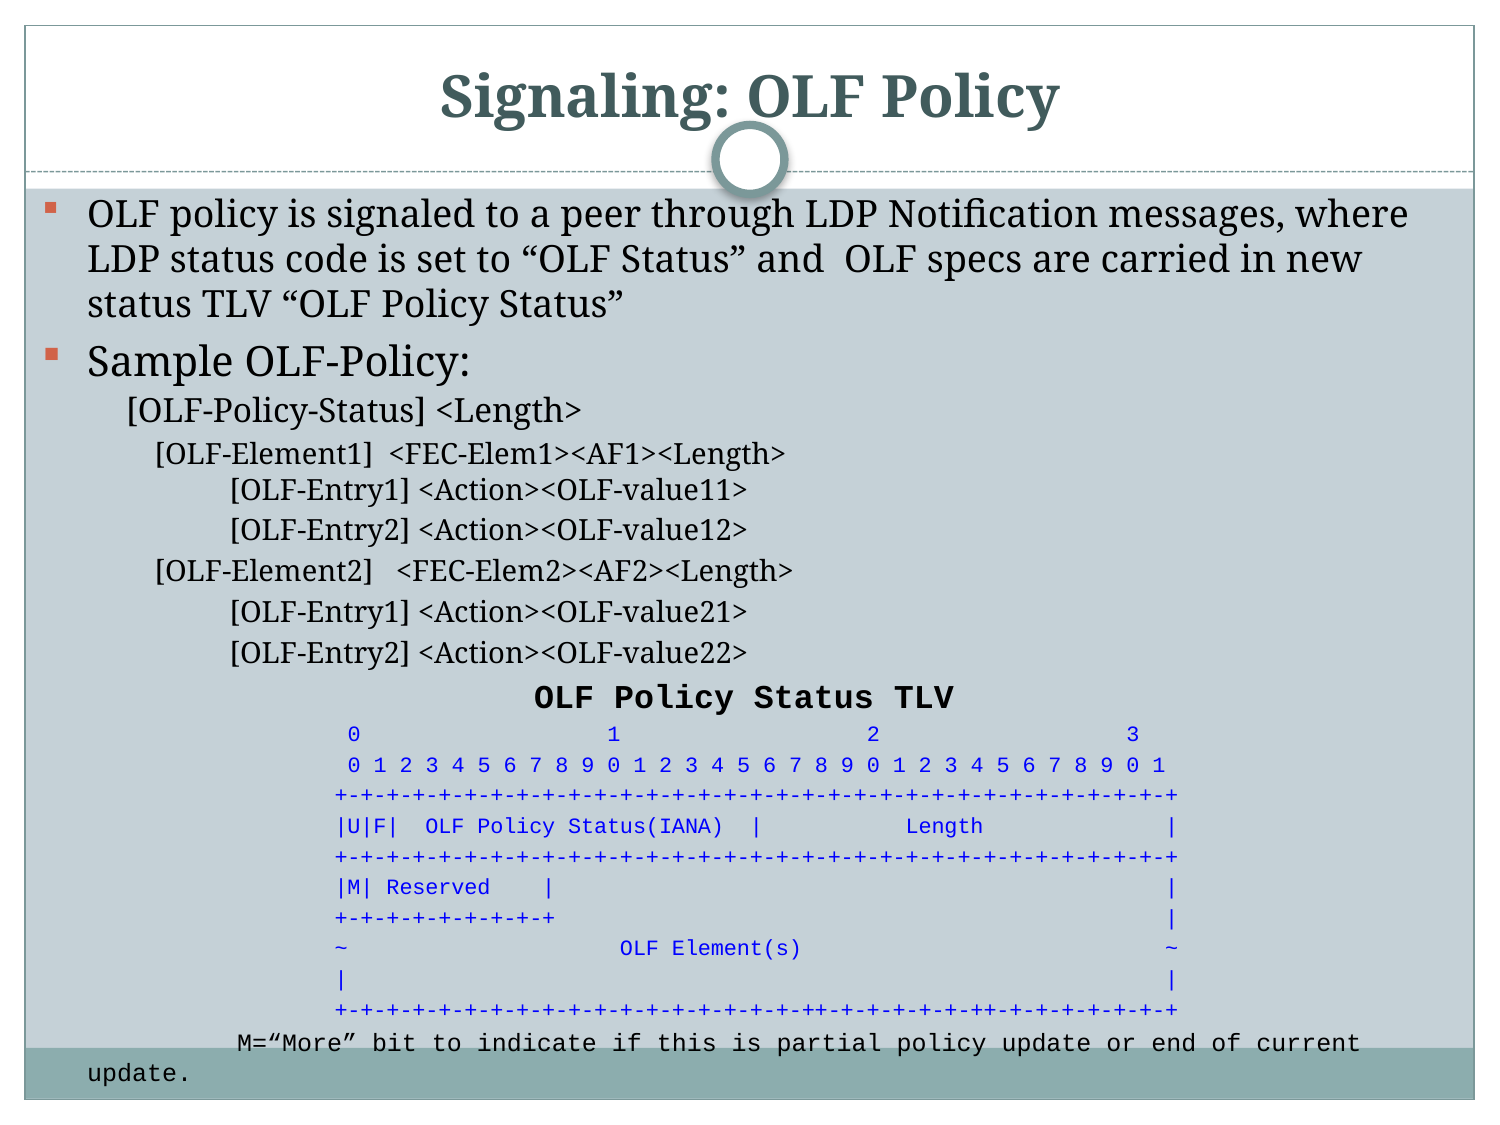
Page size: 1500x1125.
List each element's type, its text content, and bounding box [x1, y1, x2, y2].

title Signaling: OLF Policy [0, 12, 1500, 137]
list OLF policy is signaled to a peer through LDP Notification messages, where LDP status code is set to “OLF Status” and OLF specs are carried in new status TLV “OLF Policy Status” Sample OLF-Policy: [OLF-Policy-Status] <Length> [OLF-Element1] <FEC-Elem1><AF1><Length> [OLF-Entry1] <Action><OLF-value11> [OLF-Entry2] <Action><OLF-value12> [OLF-Element2] <FEC-Elem2><AF2><Length> [OLF-Entry1] <Action><OLF-value21> [OLF-Entry2] <Action><OLF-value22> OLF Policy Status TLV 0 1 2 3 0 1 2 3 4 5 6 7 8 9 0 1 2 3 4 5 6 7 8 9 0 1 2 3 4 5 6 7 8 9 0 1 +-+-+-+-+-+-+-+-+-+-+-+-+-+-+-+-+-+-+-+-+-+-+-+-+-+-+-+-+-+-+-+-+ |U|F| OLF Policy Status(IANA) | Length | +-+-+-+-+-+-+-+-+-+-+-+-+-+-+-+-+-+-+-+-+-+-+-+-+-+-+-+-+-+-+-+-+ |M| Reserved | | +-+-+-+-+-+-+-+-+ | ~ OLF Element(s) ~ | | +-+-+-+-+-+-+-+-+-+-+-+-+-+-+-+-+-+-++-+-+-+-+-+-++-+-+-+-+-+-+-+ M=“More” bit to indicate if this is partial policy update or end of current update. [27, 182, 1462, 1087]
